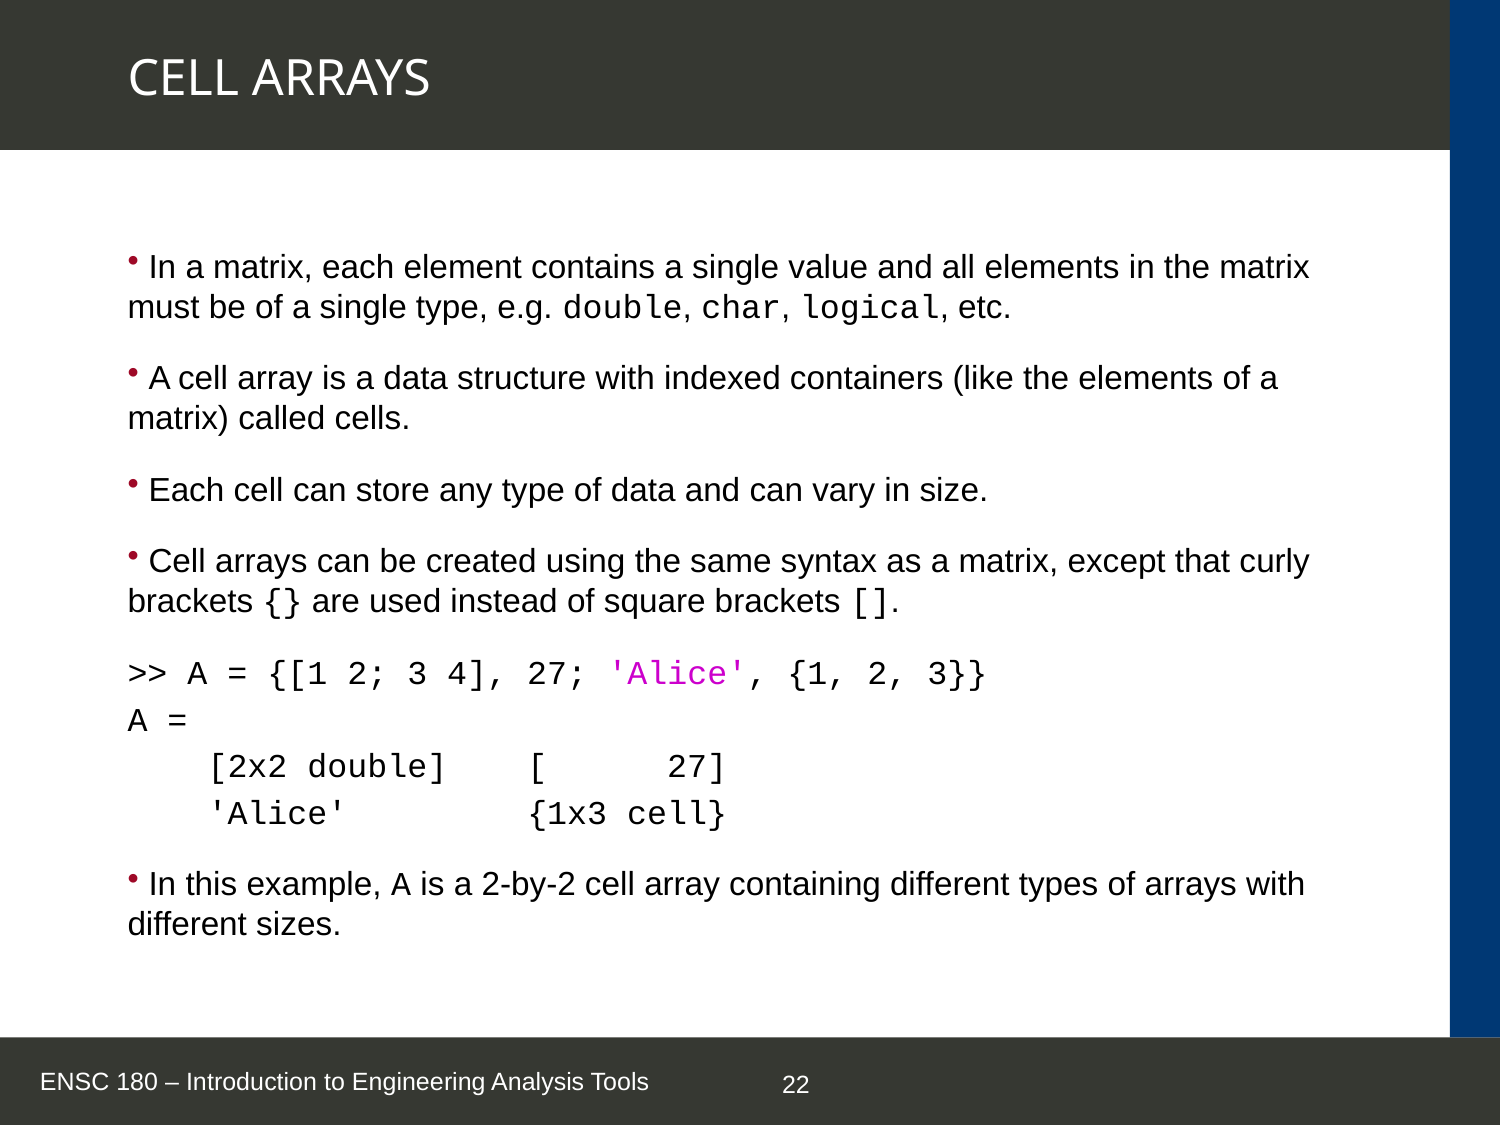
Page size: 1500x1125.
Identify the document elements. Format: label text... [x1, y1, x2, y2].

title CELL ARRAYS [112, 37, 1450, 138]
list In a matrix, each element contains a single value and all elements in the matrix must be of a single type, e.g. double, char, logical, etc. A cell array is a data structure with indexed containers (like the elements of a matrix) called cells. Each cell can store any type of data and can vary in size. Cell arrays can be created using the same syntax as a matrix, except that curly brackets {} are used instead of square brackets []. >> A = {[1 2; 3 4], 27; 'Alice', {1, 2, 3}} A = [2x2 double] [ 27] 'Alice' {1x3 cell} In this example, A is a 2-by-2 cell array containing different types of arrays with different sizes. [112, 237, 1388, 1029]
footer ENSC 180 – Introduction to Engineering Analysis Tools [24, 1057, 740, 1113]
